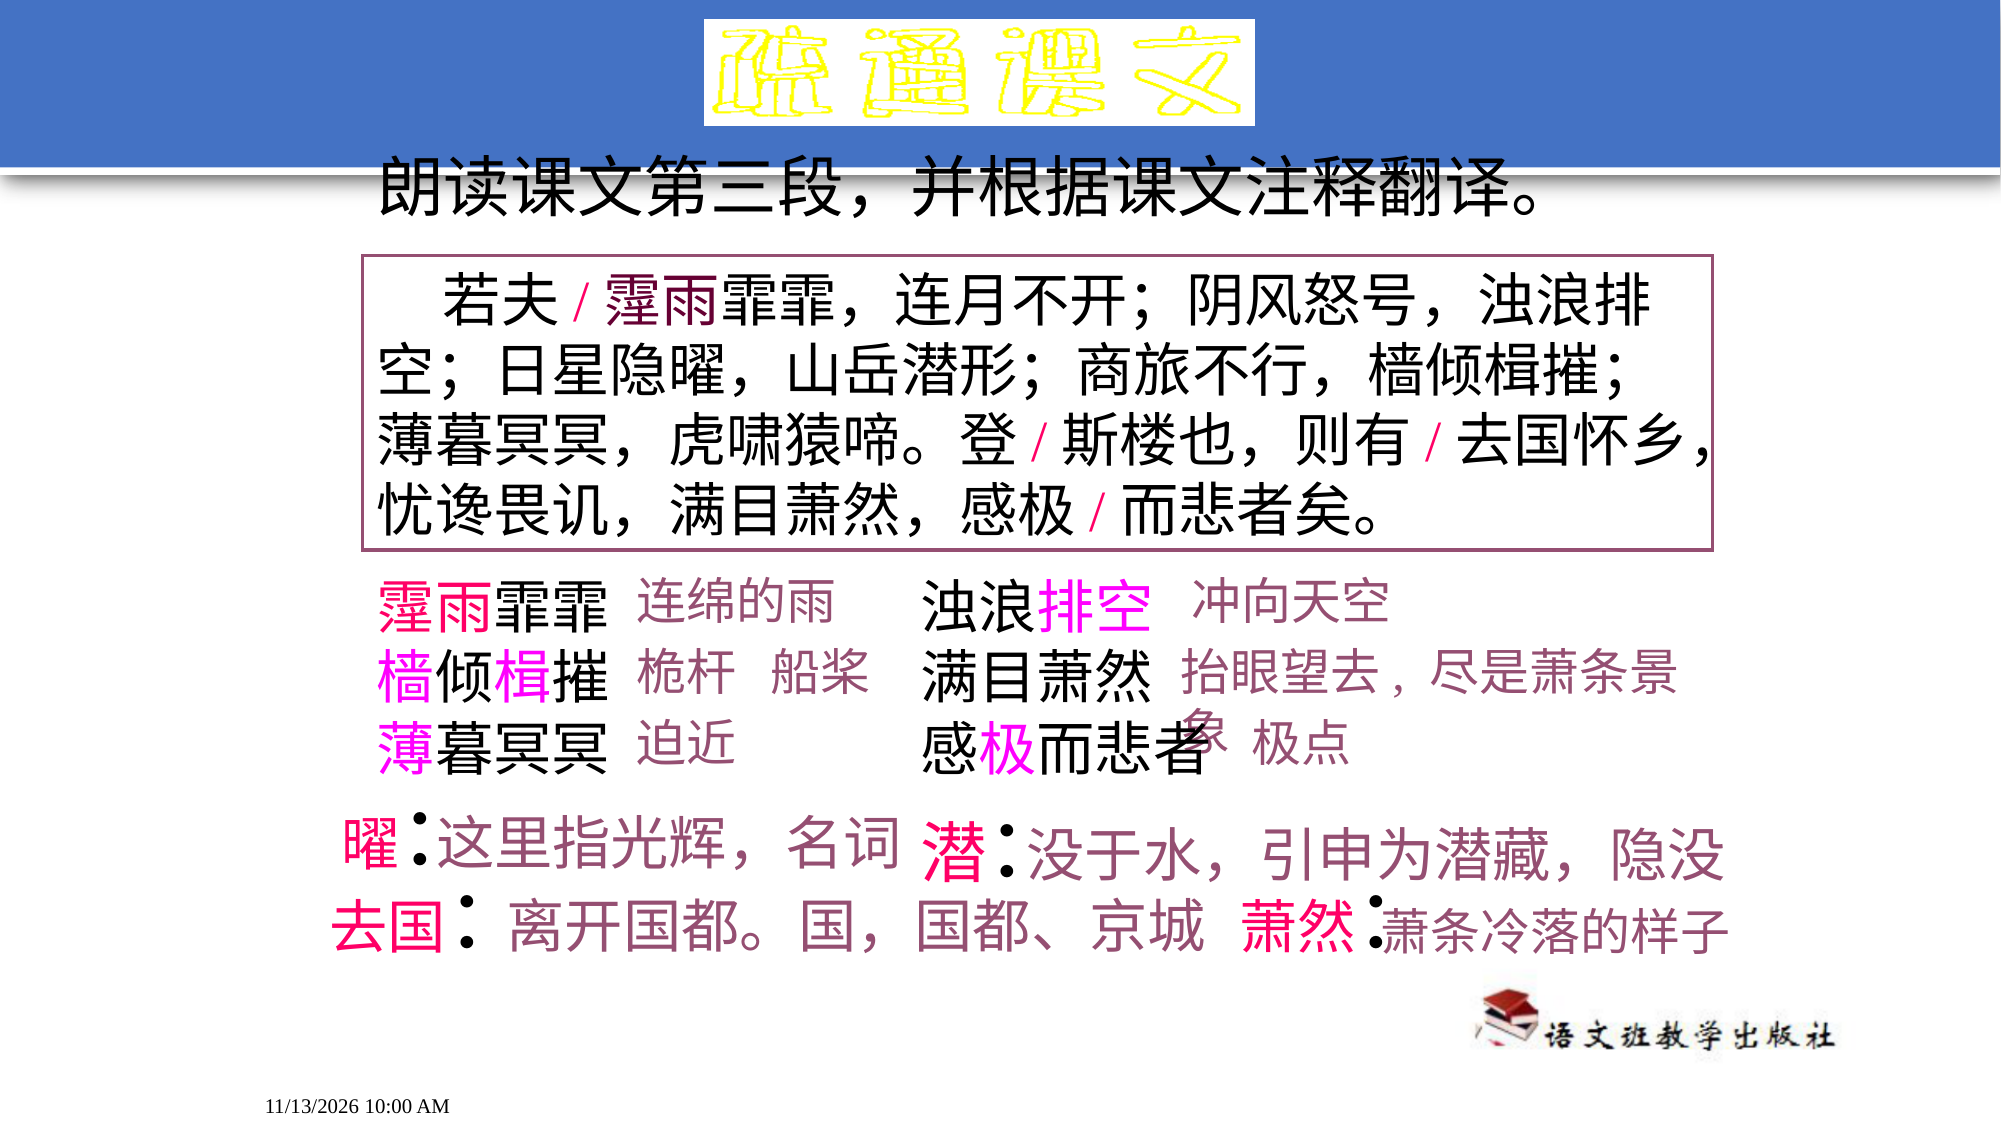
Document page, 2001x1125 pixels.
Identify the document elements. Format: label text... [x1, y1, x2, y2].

text_box 满目萧然 [972, 633, 1165, 704]
text_box 朗读课文第三段，并根据课文注释翻译。 [362, 137, 1588, 232]
text_box [249, 1084, 663, 1125]
text_box 萧条冷落的样子 [1366, 893, 1756, 968]
text_box 樯倾楫摧 [362, 633, 621, 704]
text_box 萧然： [1224, 857, 1402, 973]
text_box 桅杆 船桨 [621, 633, 972, 704]
text_box 薄暮冥冥 [362, 704, 888, 789]
text_box 浊浪排空 [905, 562, 1177, 633]
text_box 曜： [326, 774, 457, 857]
text_box 若夫/霪雨霏霏，连月不开；阴风怒号，浊浪排空；日星隐曜，山岳潜形；商旅不行，樯倾楫摧；薄暮冥冥，虎啸猿啼。登/斯楼也，则有/去国怀乡，忧谗畏讥，满目萧然，感极/而悲者矣。 [362, 255, 1713, 551]
text_box 离开国都。国，国都、京城 [492, 881, 1224, 967]
text_box 极点 [1236, 704, 1425, 779]
text_box 没于水，引申为潜藏，隐没 [1011, 810, 1756, 893]
picture [0, 0, 2001, 1125]
text_box 霪雨霏霏 [362, 562, 621, 633]
picture [704, 19, 1255, 126]
text_box 去国： [314, 857, 516, 973]
text_box 潜： [905, 786, 1024, 881]
text_box 迫近 [621, 704, 905, 779]
text_box 抬眼望去, 尽是萧条景象 [1165, 633, 1733, 768]
text_box 感极而悲者 [905, 704, 1229, 789]
text_box 连绵的雨 [621, 562, 860, 633]
text_box 这里指光辉，名词 [421, 798, 905, 881]
text_box 冲向天空 [1177, 562, 1590, 633]
